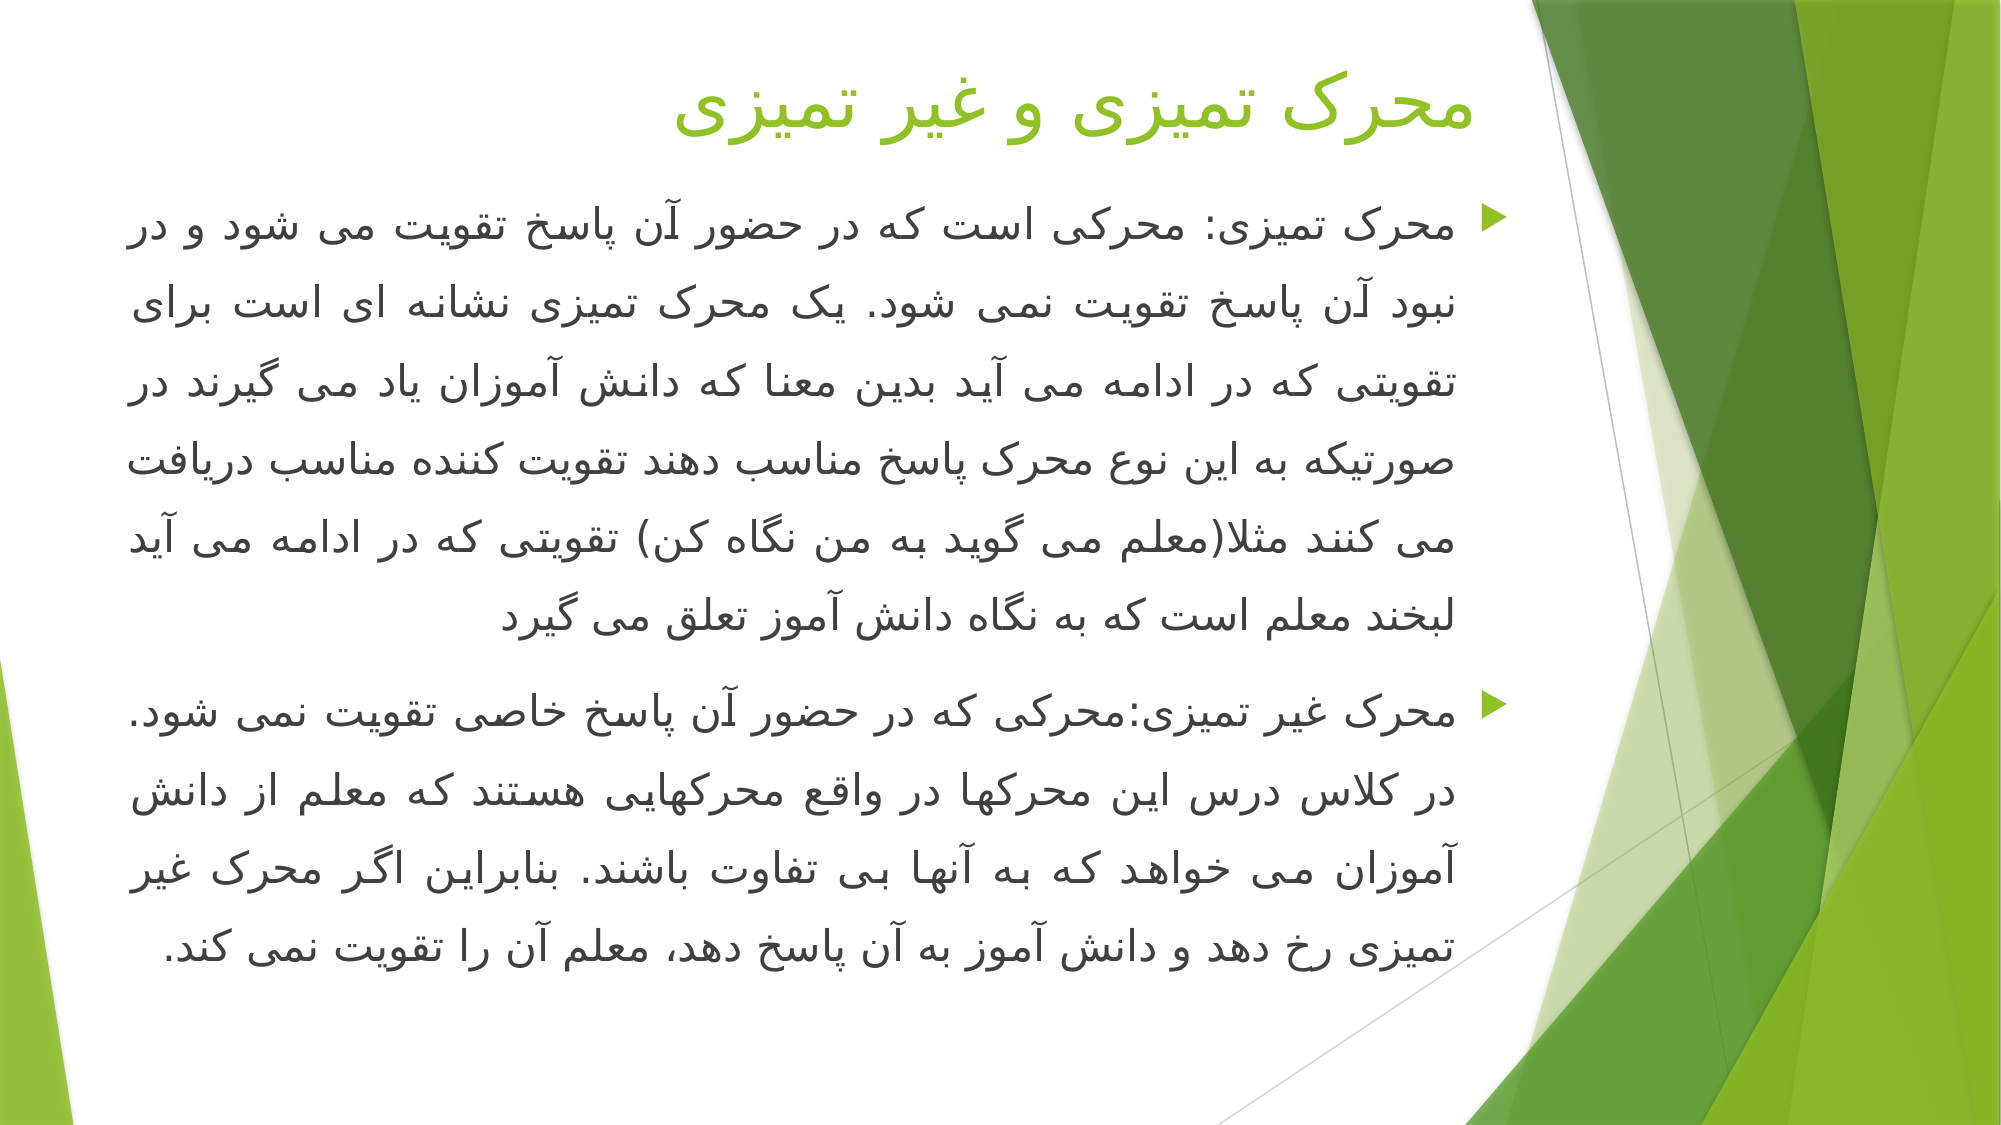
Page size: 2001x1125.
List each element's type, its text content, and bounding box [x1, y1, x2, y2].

title محرک تمیزی و غیر تمیزی [83, 45, 1494, 163]
list محرک تمیزی: محرکی است که در حضور آن پاسخ تقویت می شود و در نبود آن پاسخ تقویت نمی شود. یک محرک تمیزی نشانه ای است برای تقویتی که در ادامه می آید بدین معنا که دانش آموزان یاد می گیرند در صورتیکه به این نوع محرک پاسخ مناسب دهند تقویت کننده مناسب دریافت می کنند مثلا(معلم می گوید به من نگاه کن) تقویتی که در ادامه می آید لبخند معلم است که به نگاه دانش آموز تعلق می گیرد محرک غیر تمیزی:محرکی که در حضور آن پاسخ خاصی تقویت نمی شود. در کلاس درس این محرکها در واقع محرکهایی هستند که معلم از دانش آموزان می خواهد که به آنها بی تفاوت باشند. بنابراین اگر محرک غیر تمیزی رخ دهد و دانش آموز به آن پاسخ دهد، معلم آن را تقویت نمی کند. [111, 162, 1522, 992]
